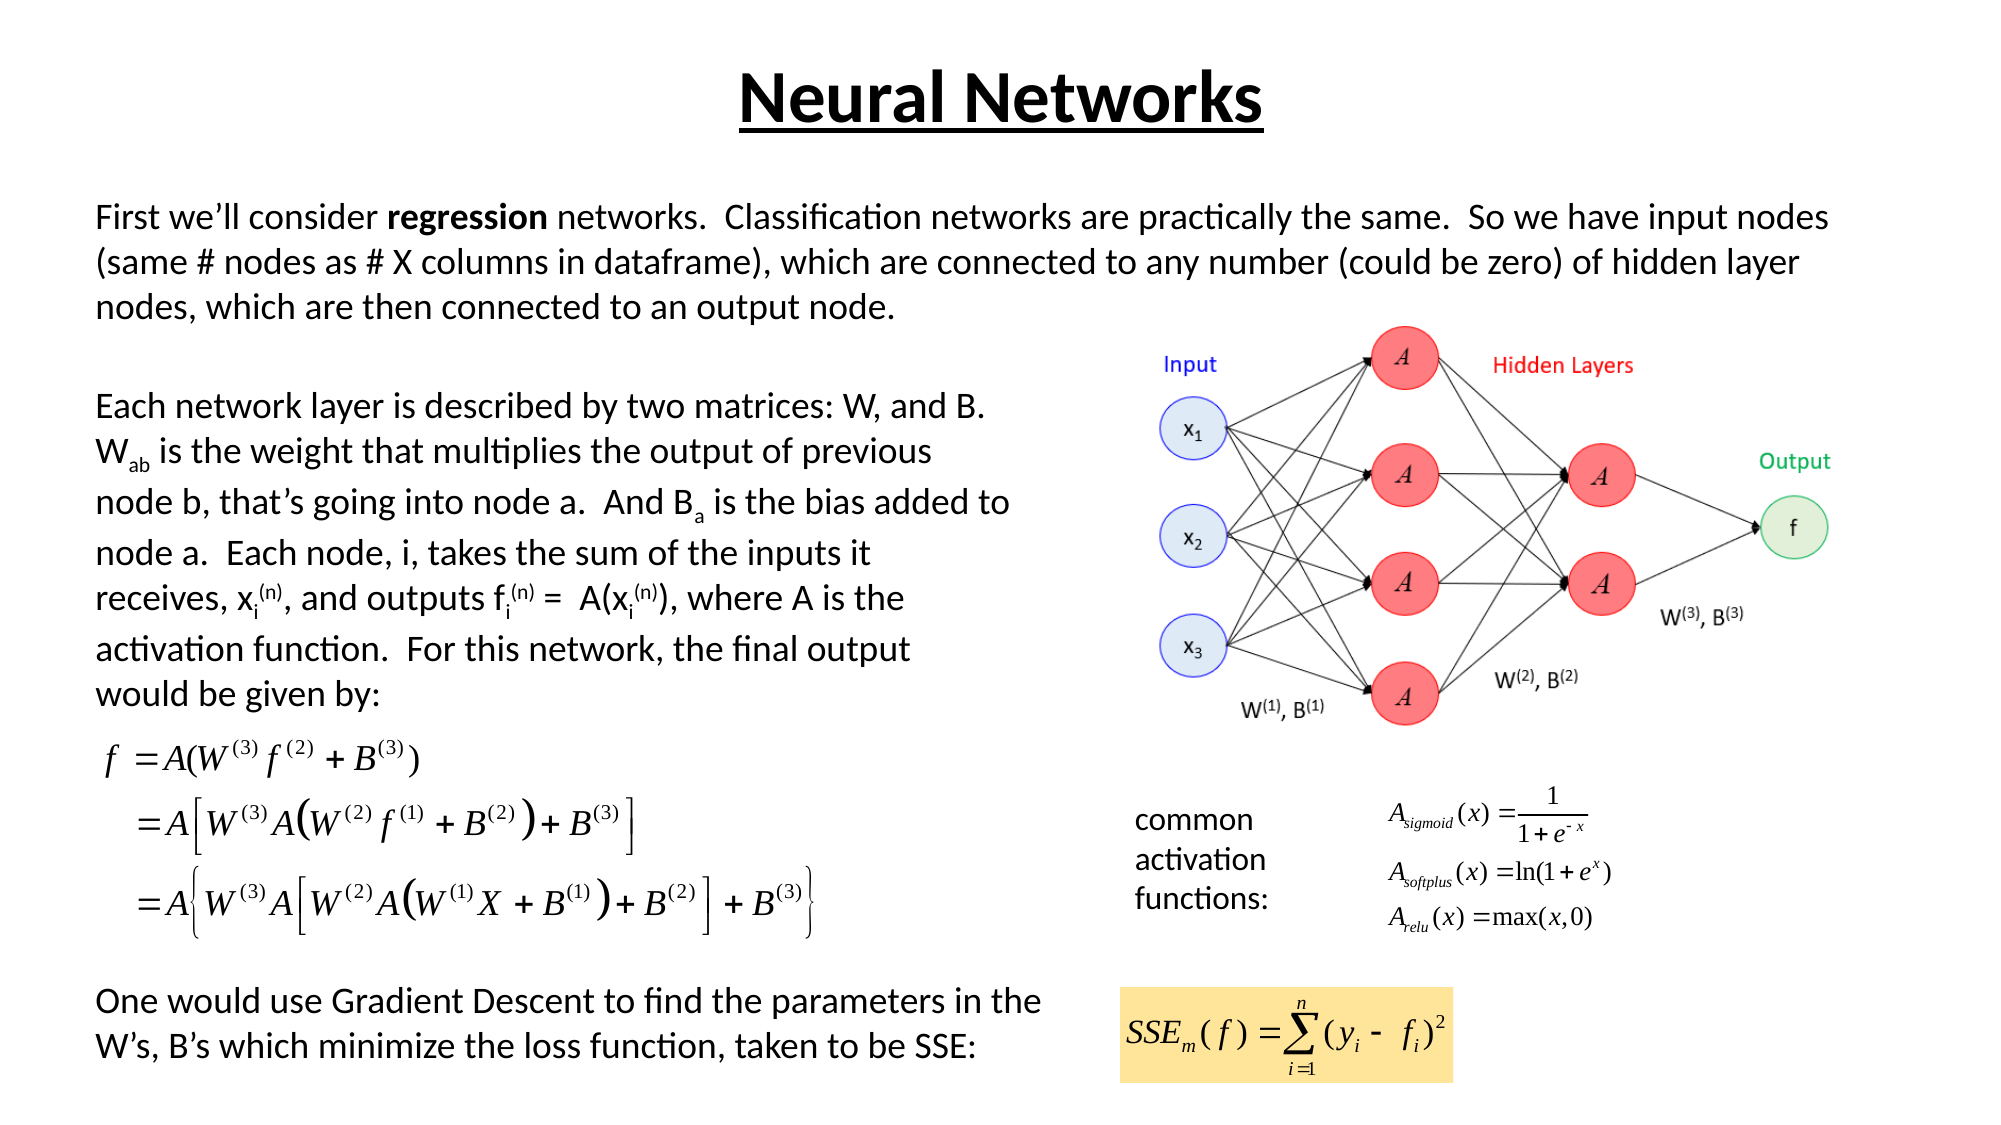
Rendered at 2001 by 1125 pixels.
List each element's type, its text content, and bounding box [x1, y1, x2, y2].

picture [1151, 308, 1838, 734]
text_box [1383, 777, 1617, 937]
text_box common activation functions: [1119, 789, 1383, 924]
text_box Each network layer is described by two matrices: W, and B. Wab is the weight that multiplies the output of previous node b, that’s going into node a. And Ba is the bias added to node a. Each node, i, takes the sum of the inputs it receives, xi(n), and outputs fi(n) = A(xi(n)), where A is the activation function. For this network, the final output would be given by: [80, 373, 1028, 722]
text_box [92, 729, 828, 946]
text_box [1119, 986, 1454, 1084]
text_box One would use Gradient Descent to find the parameters in the W’s, B’s which minimize the loss function, taken to be SSE: [80, 968, 1120, 1073]
text_box First we’ll consider regression networks. Classification networks are practically the same. So we have input nodes (same # nodes as # X columns in dataframe), which are connected to any number (could be zero) of hidden layer nodes, which are then connected to an output node. [80, 184, 1862, 334]
title Neural Networks [695, 27, 1308, 147]
